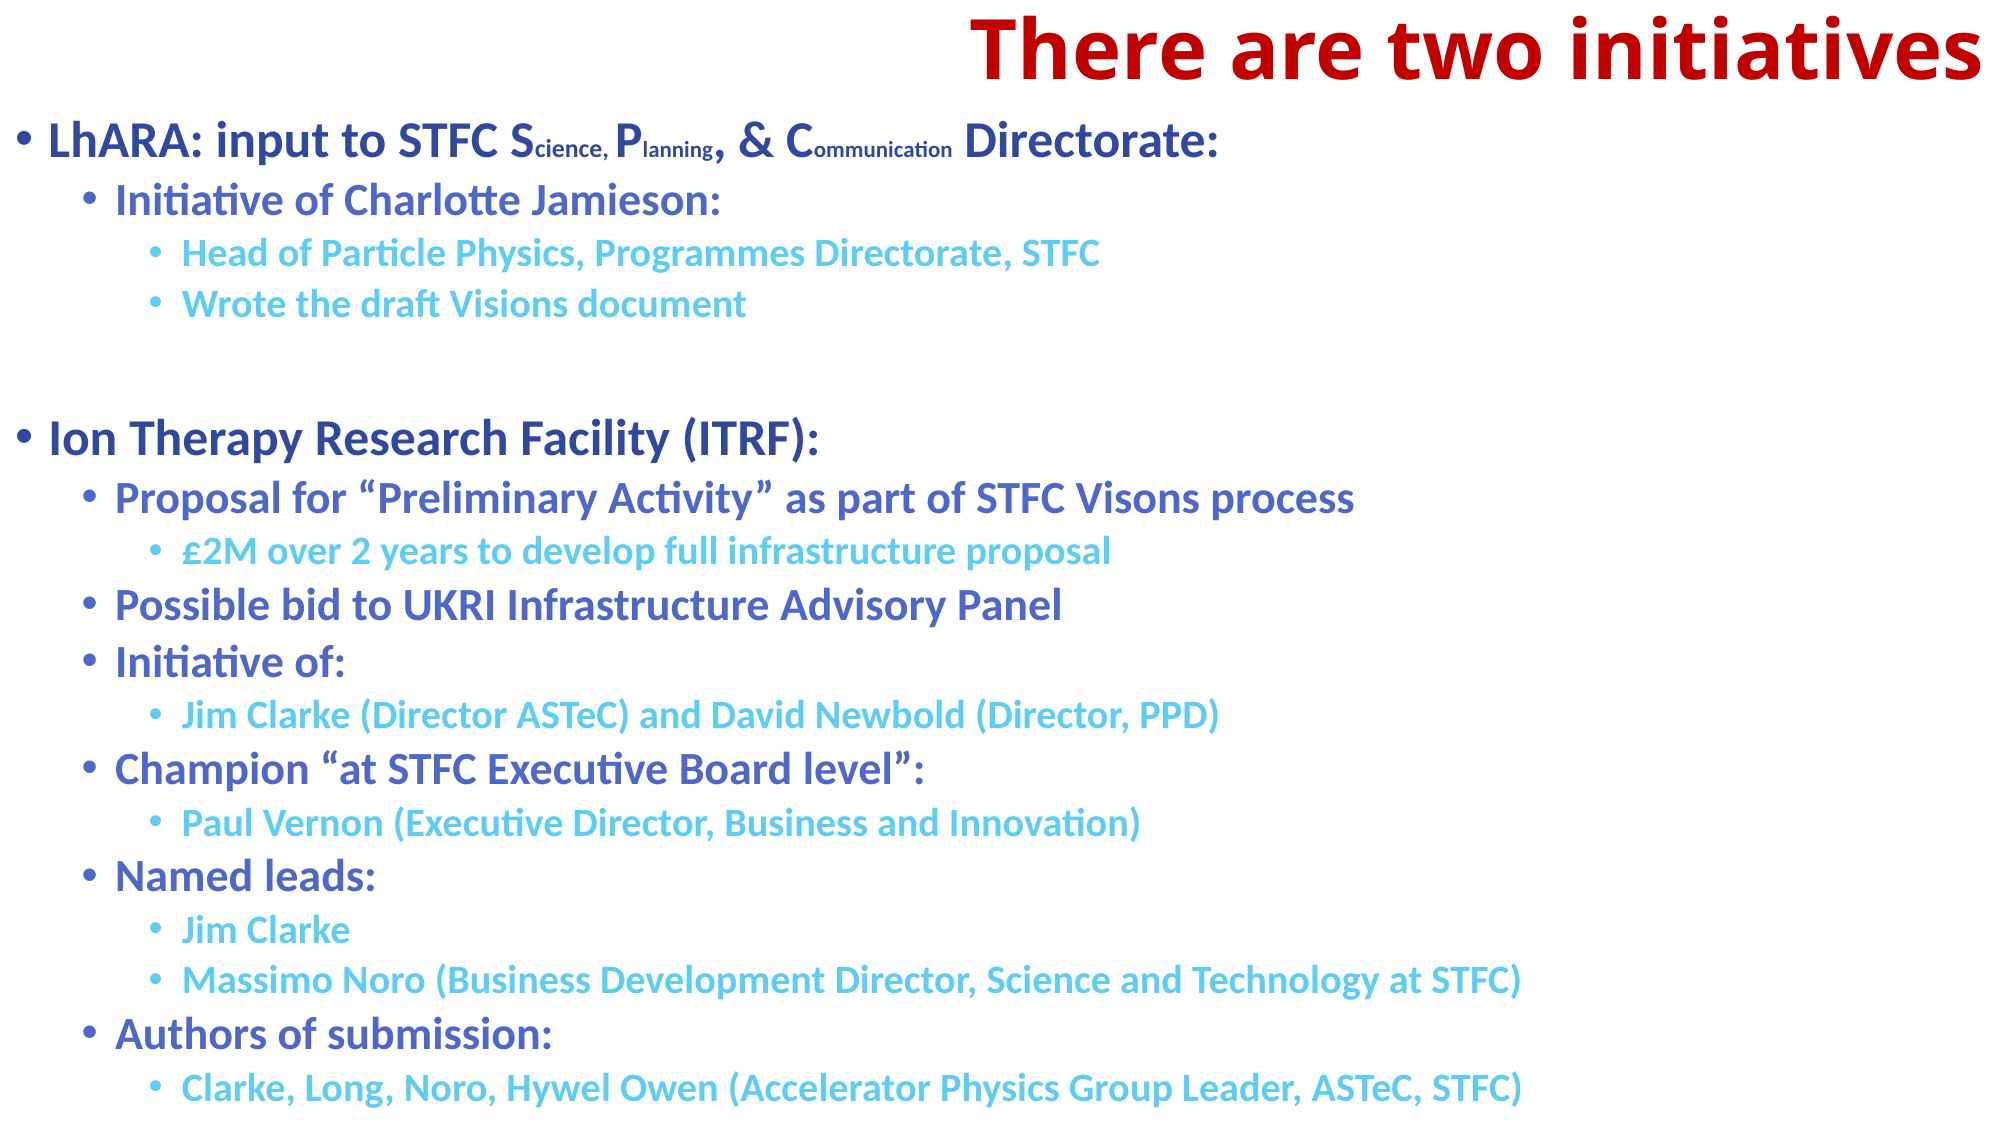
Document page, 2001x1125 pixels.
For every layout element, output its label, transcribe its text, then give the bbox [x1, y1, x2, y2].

list LhARA: input to STFC Science, Planning, & Communication Directorate: Initiative of Charlotte Jamieson: Head of Particle Physics, Programmes Directorate, STFC Wrote the draft Visions document Ion Therapy Research Facility (ITRF): Proposal for “Preliminary Activity” as part of STFC Visons process £2M over 2 years to develop full infrastructure proposal Possible bid to UKRI Infrastructure Advisory Panel Initiative of: Jim Clarke (Director ASTeC) and David Newbold (Director, PPD) Champion “at STFC Executive Board level”: Paul Vernon (Executive Director, Business and Innovation) Named leads: Jim Clarke Massimo Noro (Business Development Director, Science and Technology at STFC) Authors of submission: Clarke, Long, Noro, Hywel Owen (Accelerator Physics Group Leader, ASTeC, STFC) [0, 104, 2000, 1124]
title There are two initiatives [0, 0, 2000, 104]
